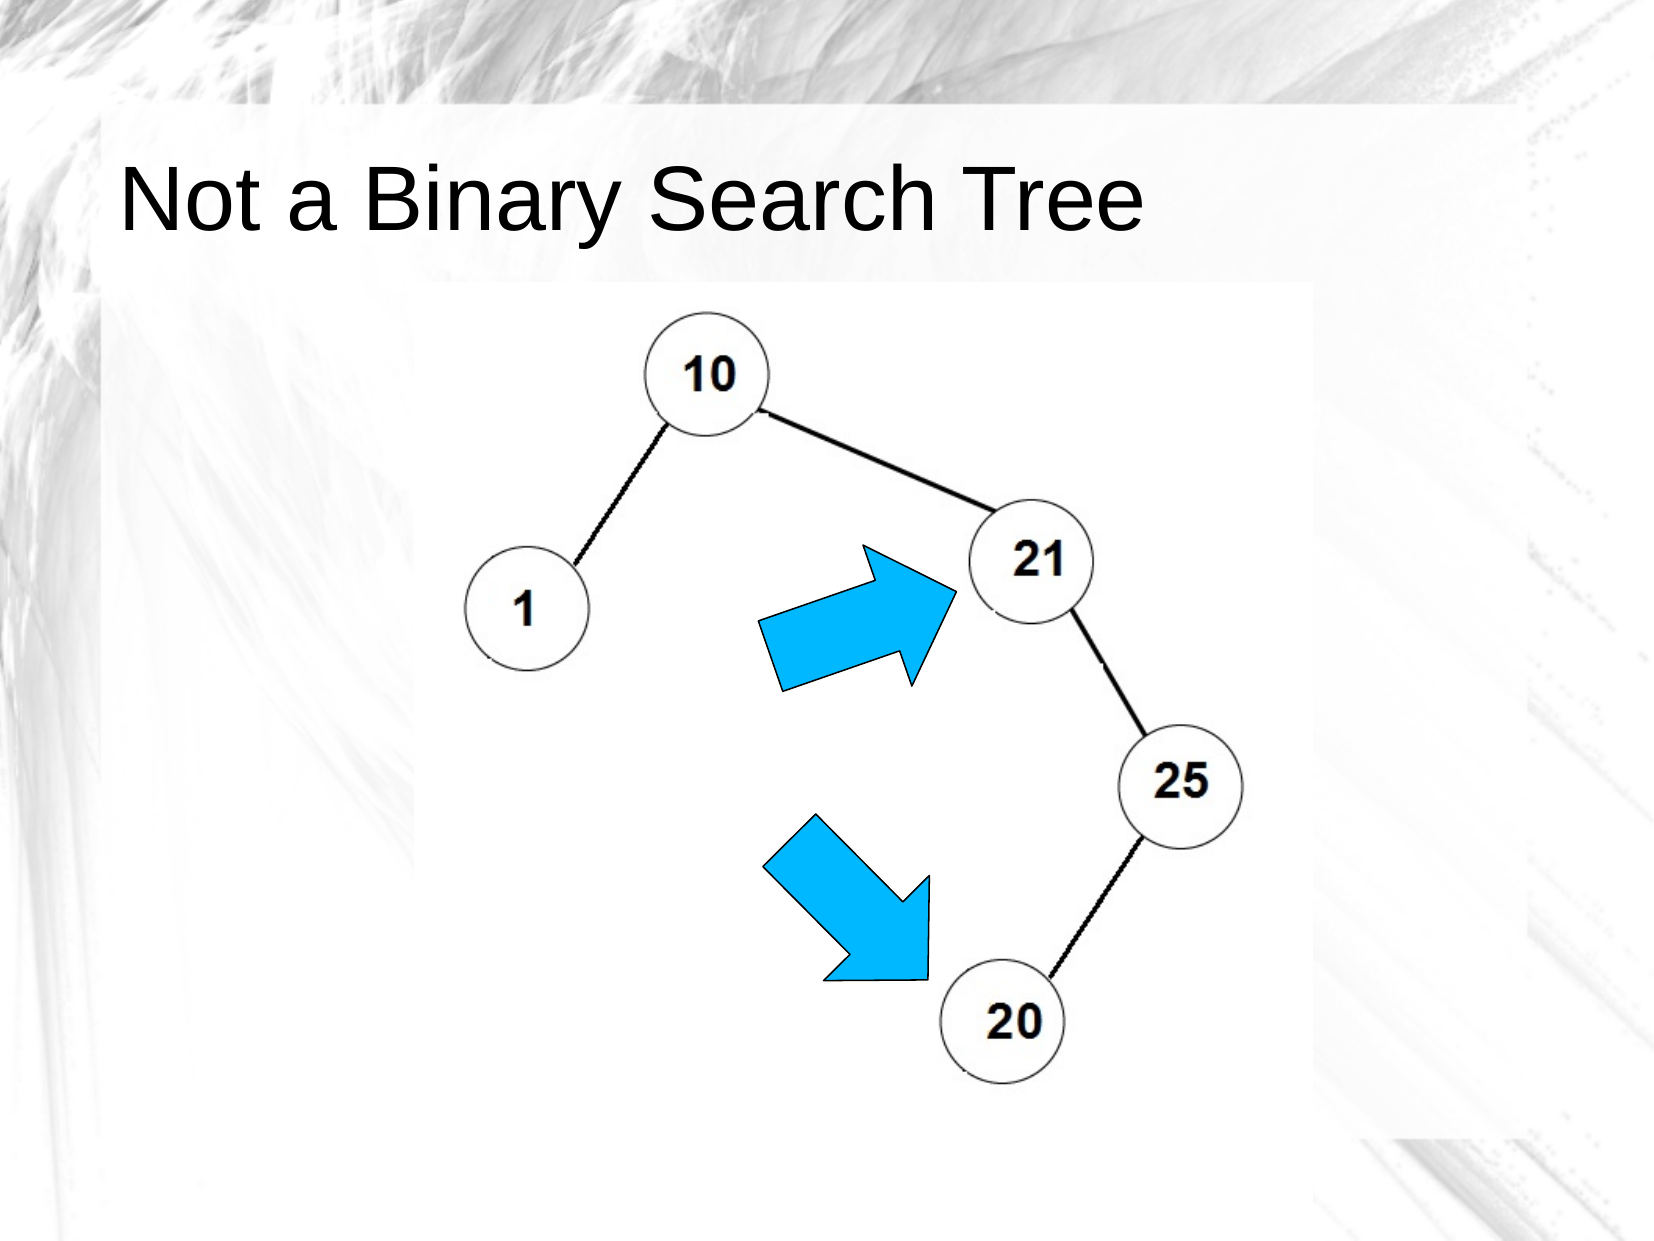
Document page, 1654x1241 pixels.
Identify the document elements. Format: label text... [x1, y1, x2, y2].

picture [0, 0, 1654, 1241]
title Not a Binary Search Tree [118, 93, 1506, 299]
